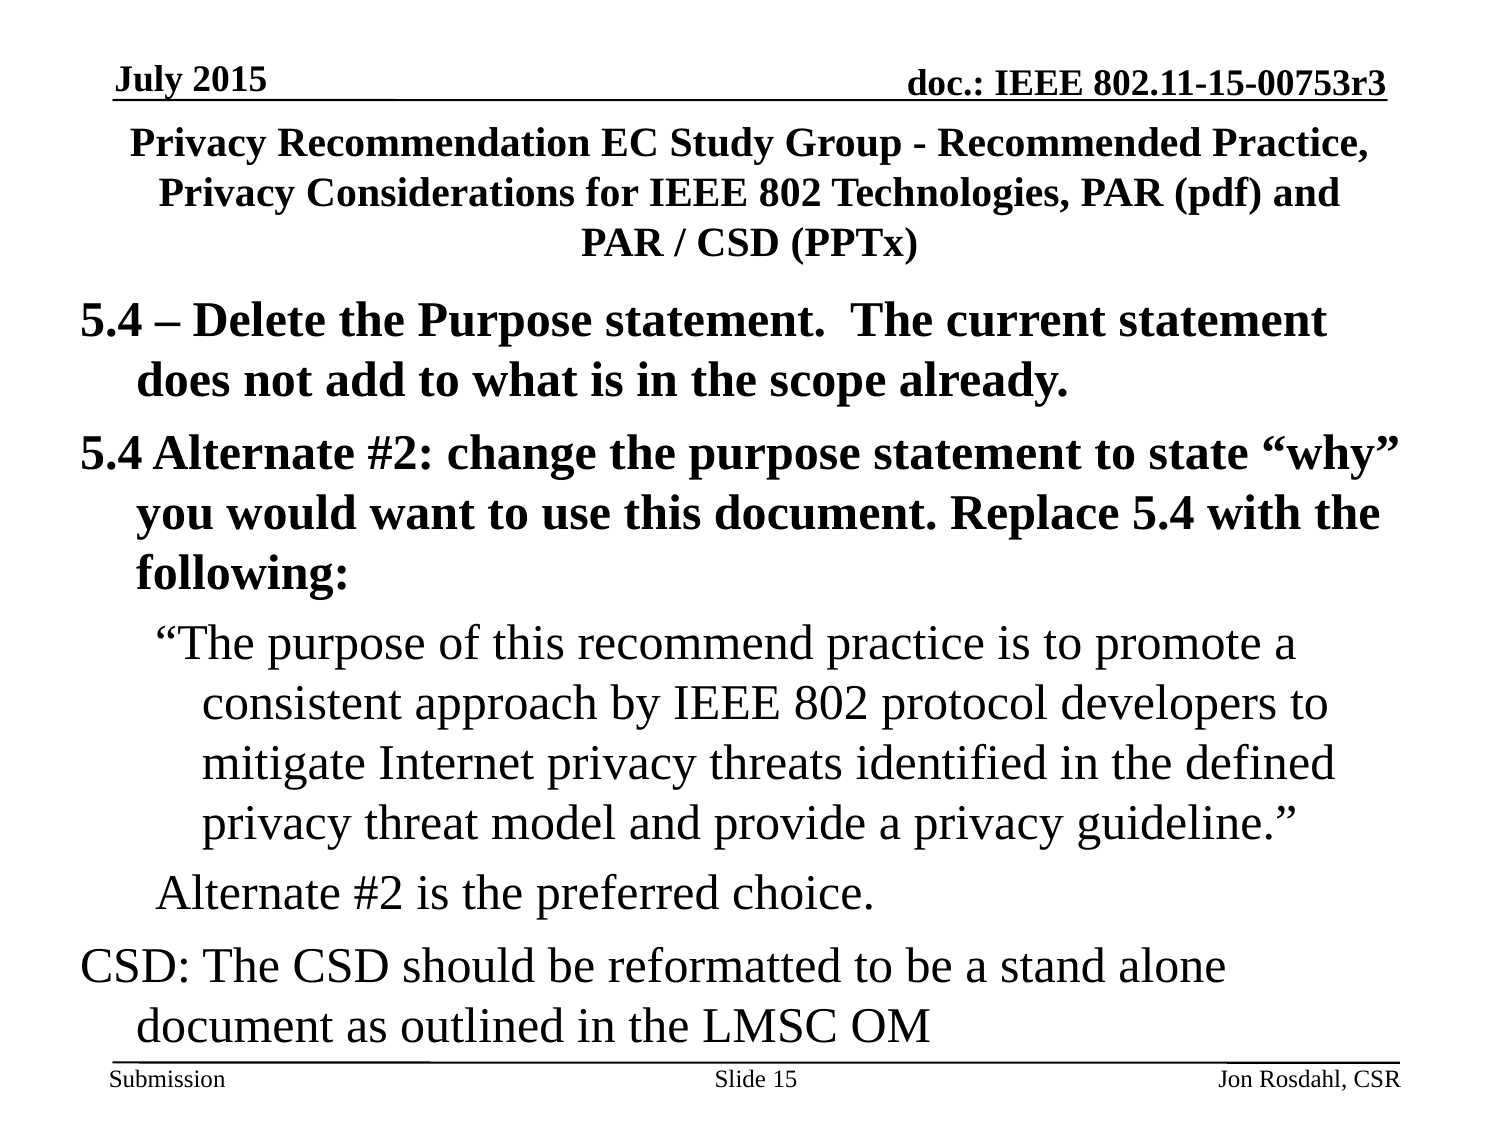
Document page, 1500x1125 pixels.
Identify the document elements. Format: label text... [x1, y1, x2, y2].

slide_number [114, 54, 423, 100]
slide_number Slide 15 [712, 1061, 800, 1123]
list 5.4 – Delete the Purpose statement. The current statement does not add to what is in the scope already. 5.4 Alternate #2: change the purpose statement to state “why” you would want to use this document. Replace 5.4 with the following: “The purpose of this recommend practice is to promote a consistent approach by IEEE 802 protocol developers to mitigate Internet privacy threats identified in the defined privacy threat model and provide a privacy guideline.” Alternate #2 is the preferred choice. CSD: The CSD should be reformatted to be a stand alone document as outlined in the LMSC OM [64, 278, 1448, 1071]
footer Jon Rosdahl, CSR [878, 1061, 1402, 1093]
title Privacy Recommendation EC Study Group - Recommended Practice, Privacy Considerations for IEEE 802 Technologies, PAR (pdf) and PAR / CSD (PPTx) [112, 112, 1388, 268]
